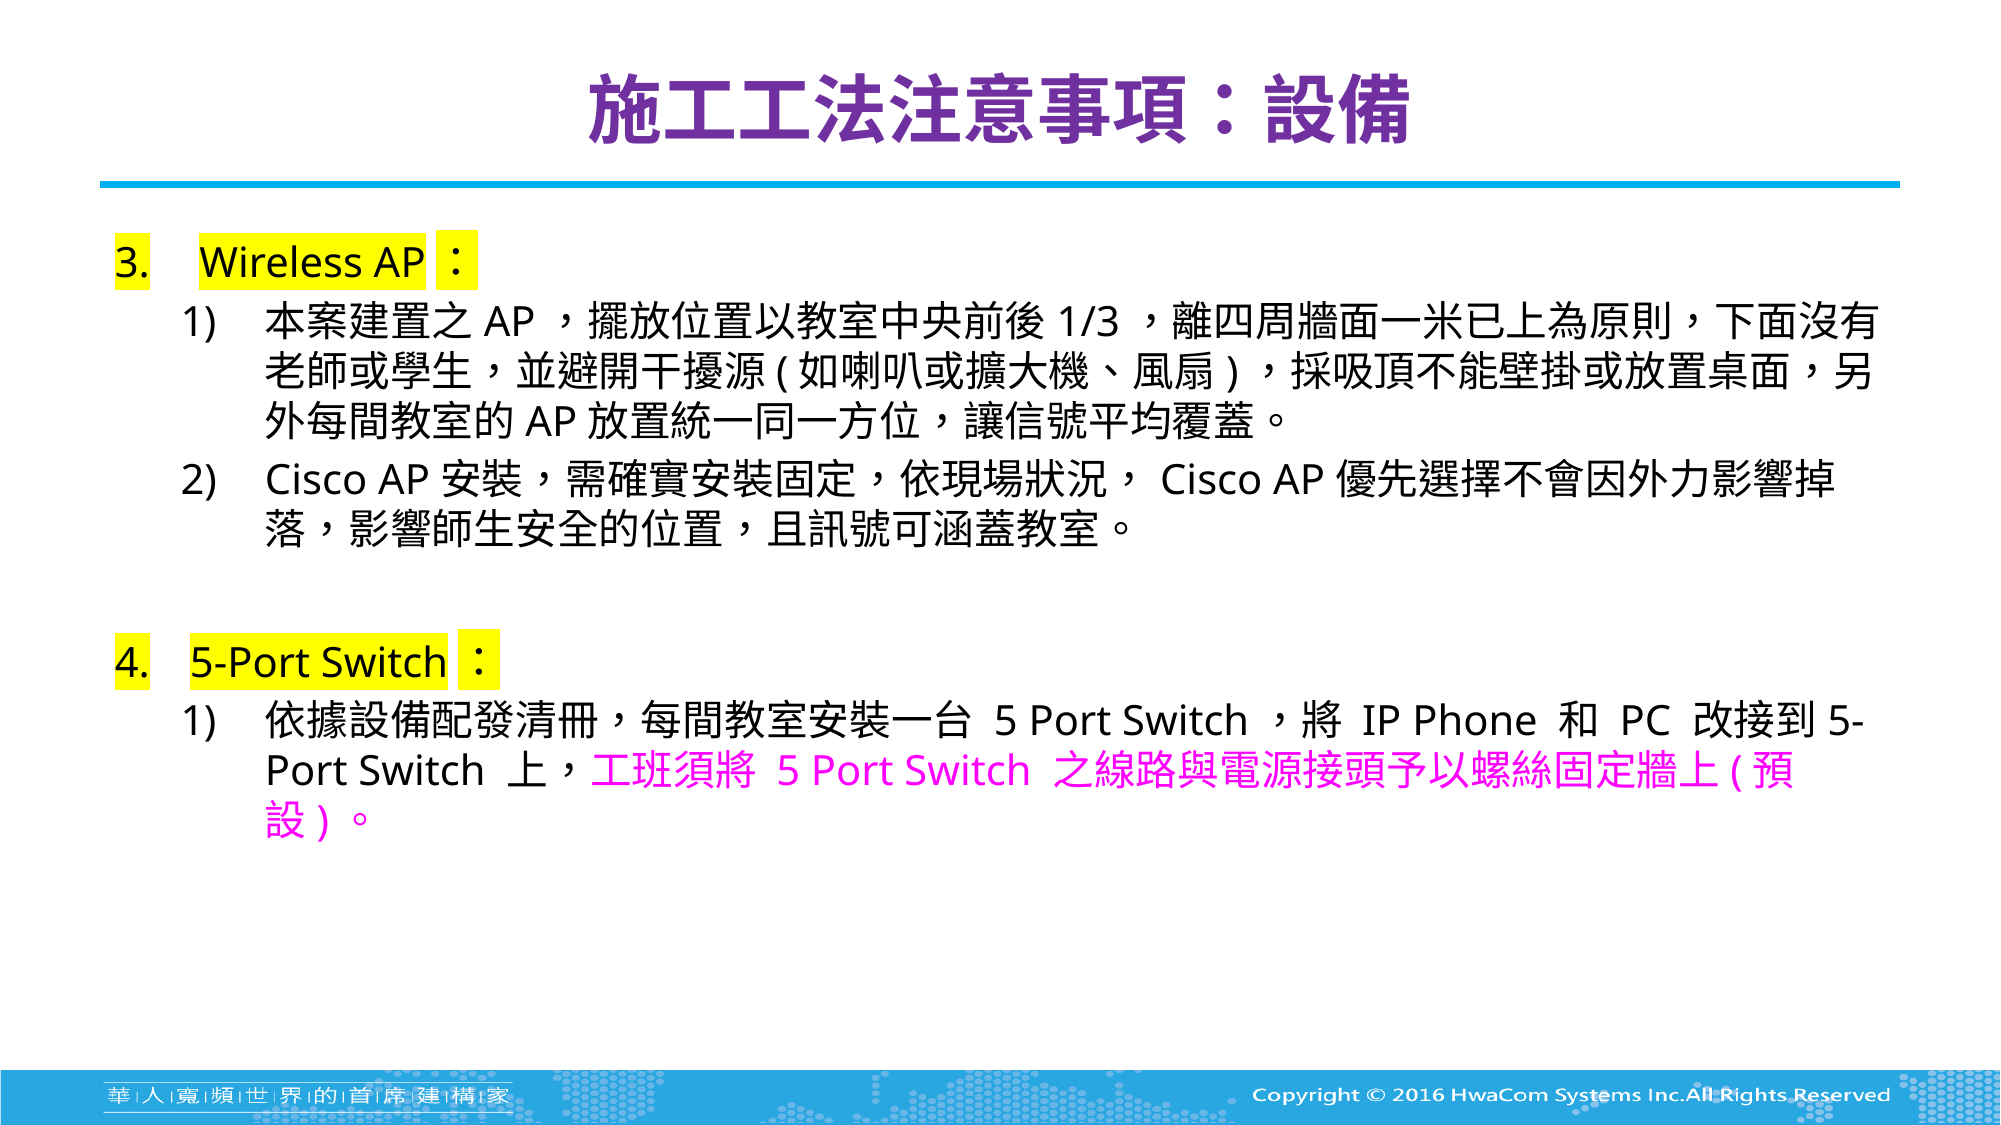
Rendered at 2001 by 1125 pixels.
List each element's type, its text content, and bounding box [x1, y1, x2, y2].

list Wireless AP： 本案建置之AP，擺放位置以教室中央前後1/3，離四周牆面一米已上為原則，下面沒有老師或學生，並避開干擾源(如喇叭或擴大機、風扇)，採吸頂不能壁掛或放置桌面，另外每間教室的AP放置統一同一方位，讓信號平均覆蓋。 Cisco AP安裝，需確實安裝固定，依現場狀況，Cisco AP優先選擇不會因外力影響掉落，影響師生安全的位置，且訊號可涵蓋教室。 5-Port Switch： 依據設備配發清冊，每間教室安裝一台 5 Port Switch，將 IP Phone 和 PC 改接到5-Port Switch 上，工班須將 5 Port Switch 之線路與電源接頭予以螺絲固定牆上(預設)。 [99, 170, 1900, 1057]
picture [0, 1070, 2000, 1125]
title 施工工法注意事項：設備 [99, 45, 1900, 170]
